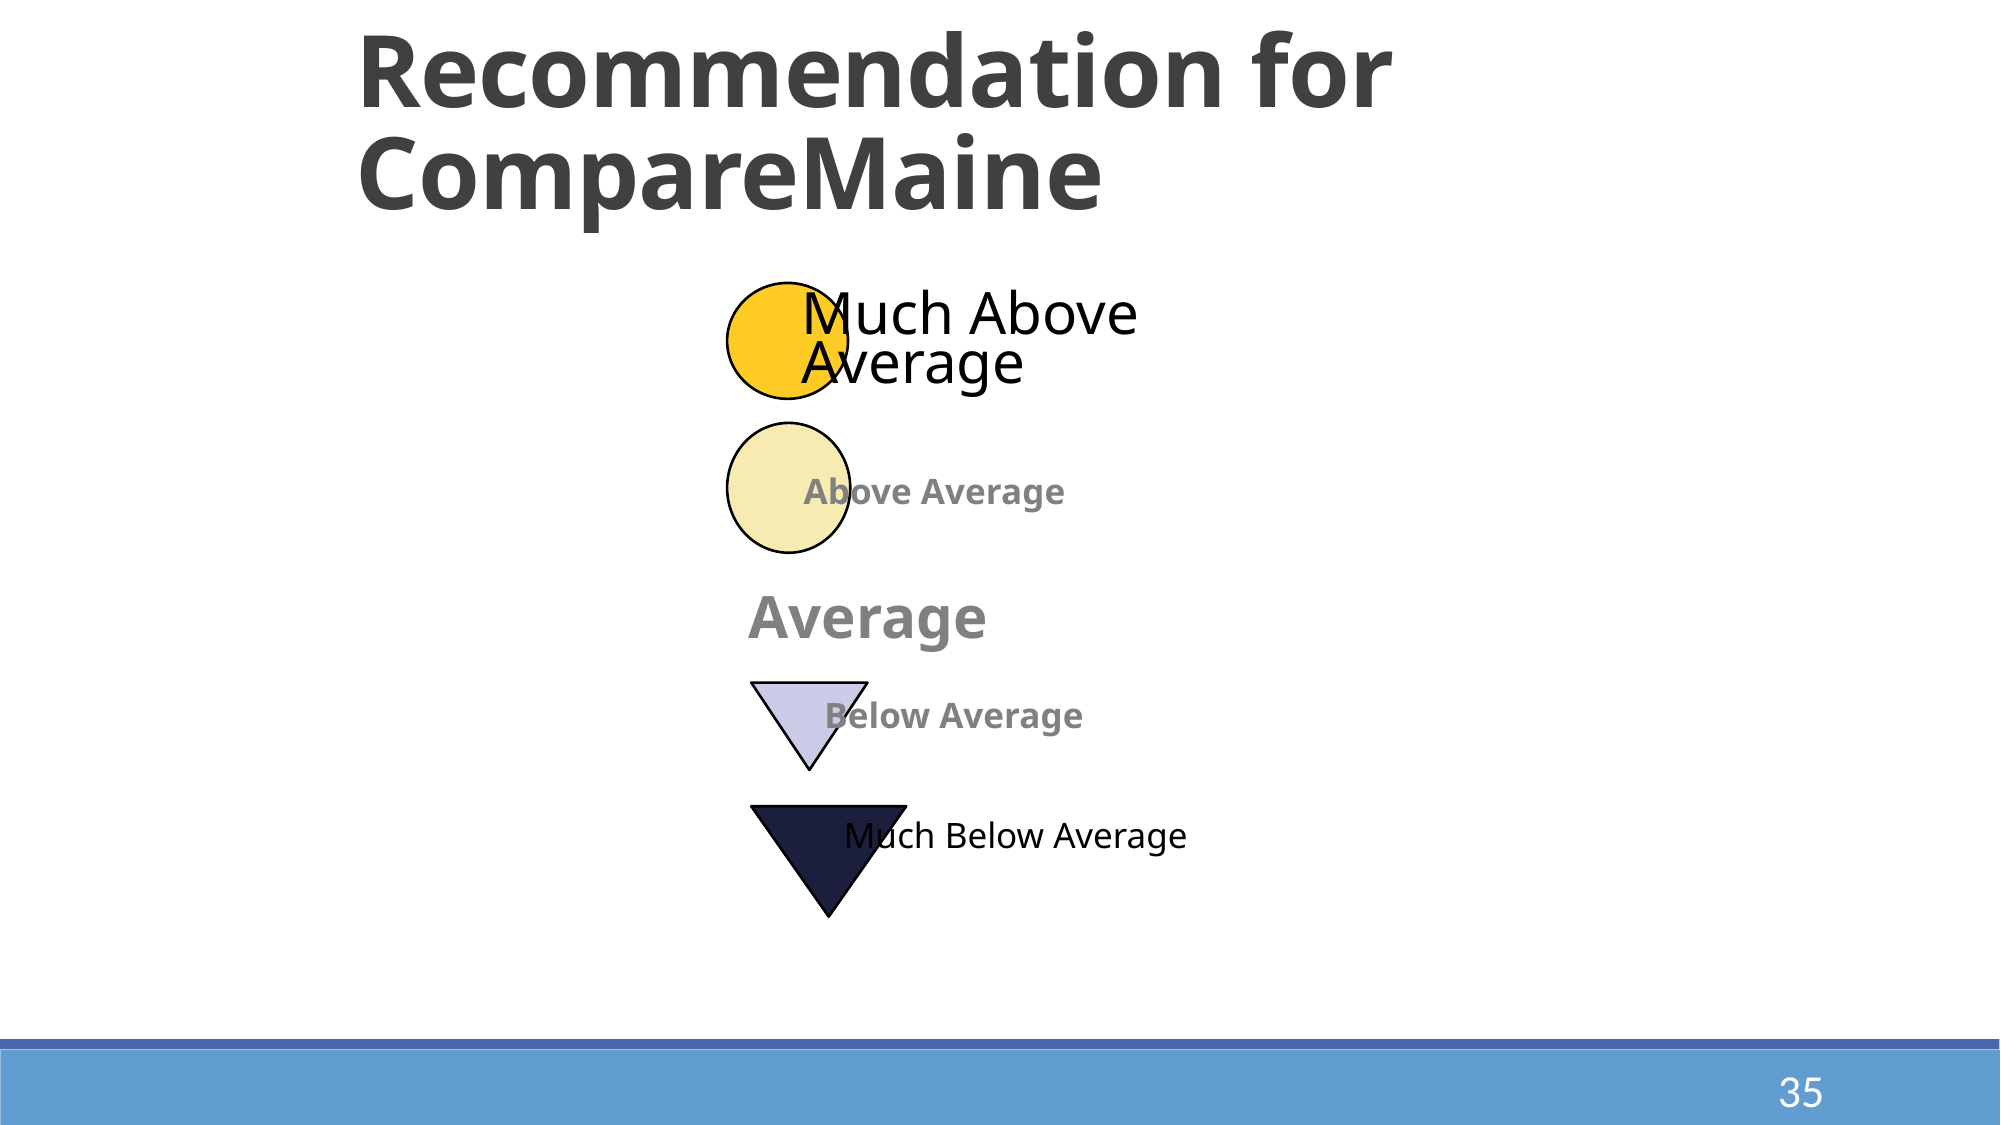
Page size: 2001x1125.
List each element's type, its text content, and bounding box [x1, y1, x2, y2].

text_box [725, 421, 849, 555]
text_box [725, 281, 850, 401]
text_box [750, 804, 908, 918]
slide_number 35 [1624, 1059, 1840, 1120]
text_box Much Above Average [786, 288, 1298, 341]
text_box [750, 681, 869, 772]
text_box Below Average [809, 691, 1352, 744]
title Recommendation for CompareMaine [340, 47, 2000, 238]
text_box Above Average [788, 466, 1301, 520]
text_box Average [733, 580, 1171, 633]
text_box Much Below Average [828, 811, 1383, 864]
